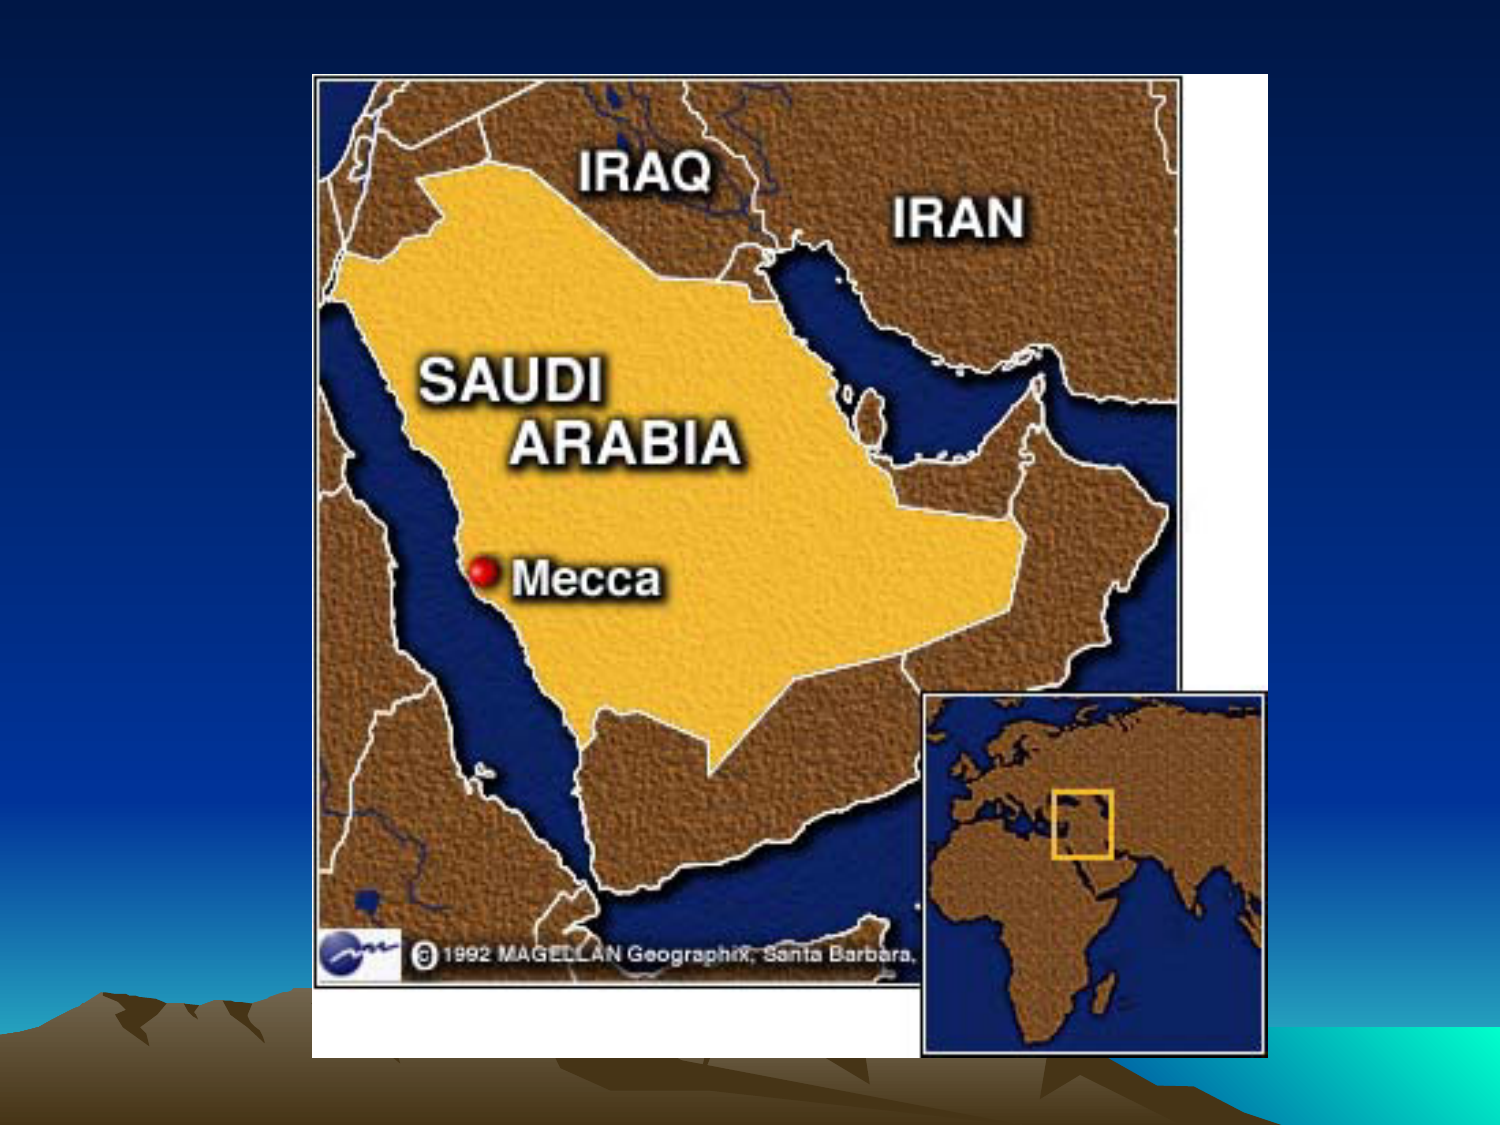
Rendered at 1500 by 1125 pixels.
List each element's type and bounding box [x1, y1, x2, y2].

picture [312, 74, 1268, 1058]
